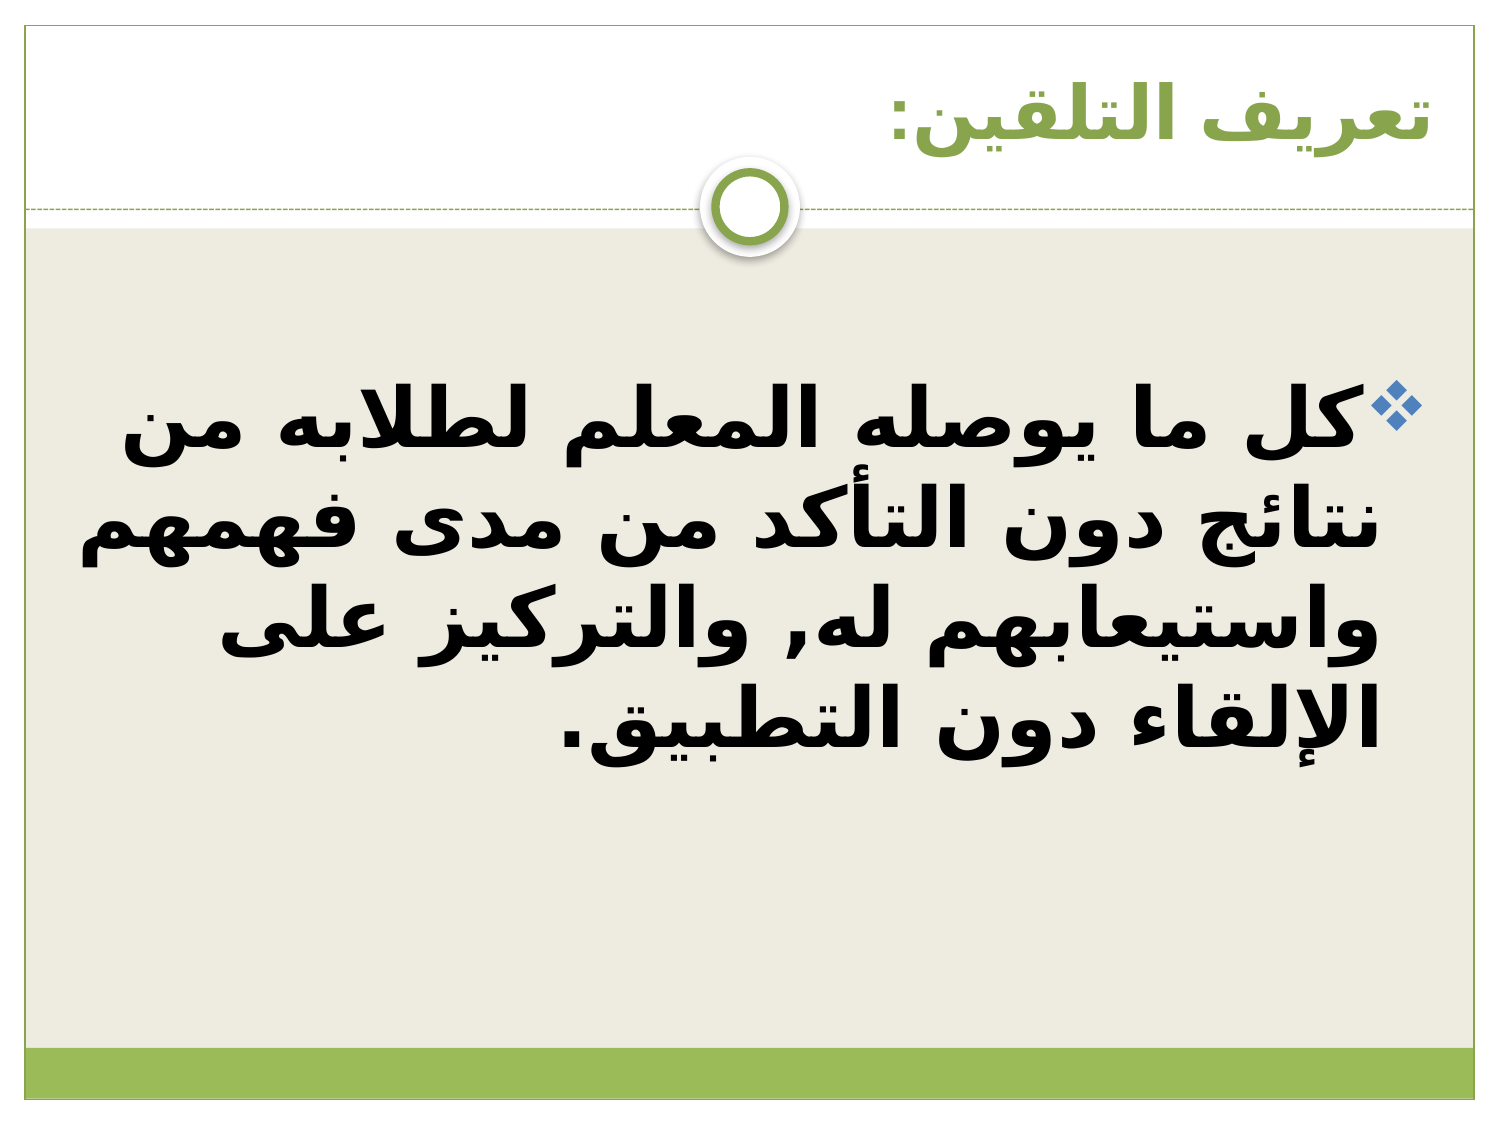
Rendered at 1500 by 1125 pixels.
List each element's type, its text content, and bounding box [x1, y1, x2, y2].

list كل ما يوصله المعلم لطلابه من نتائج دون التأكد من مدى فهمهم واستيعابهم له, والتركيز على الإلقاء دون التطبيق. [49, 250, 1445, 1001]
title تعريف التلقين: [49, 37, 1450, 162]
